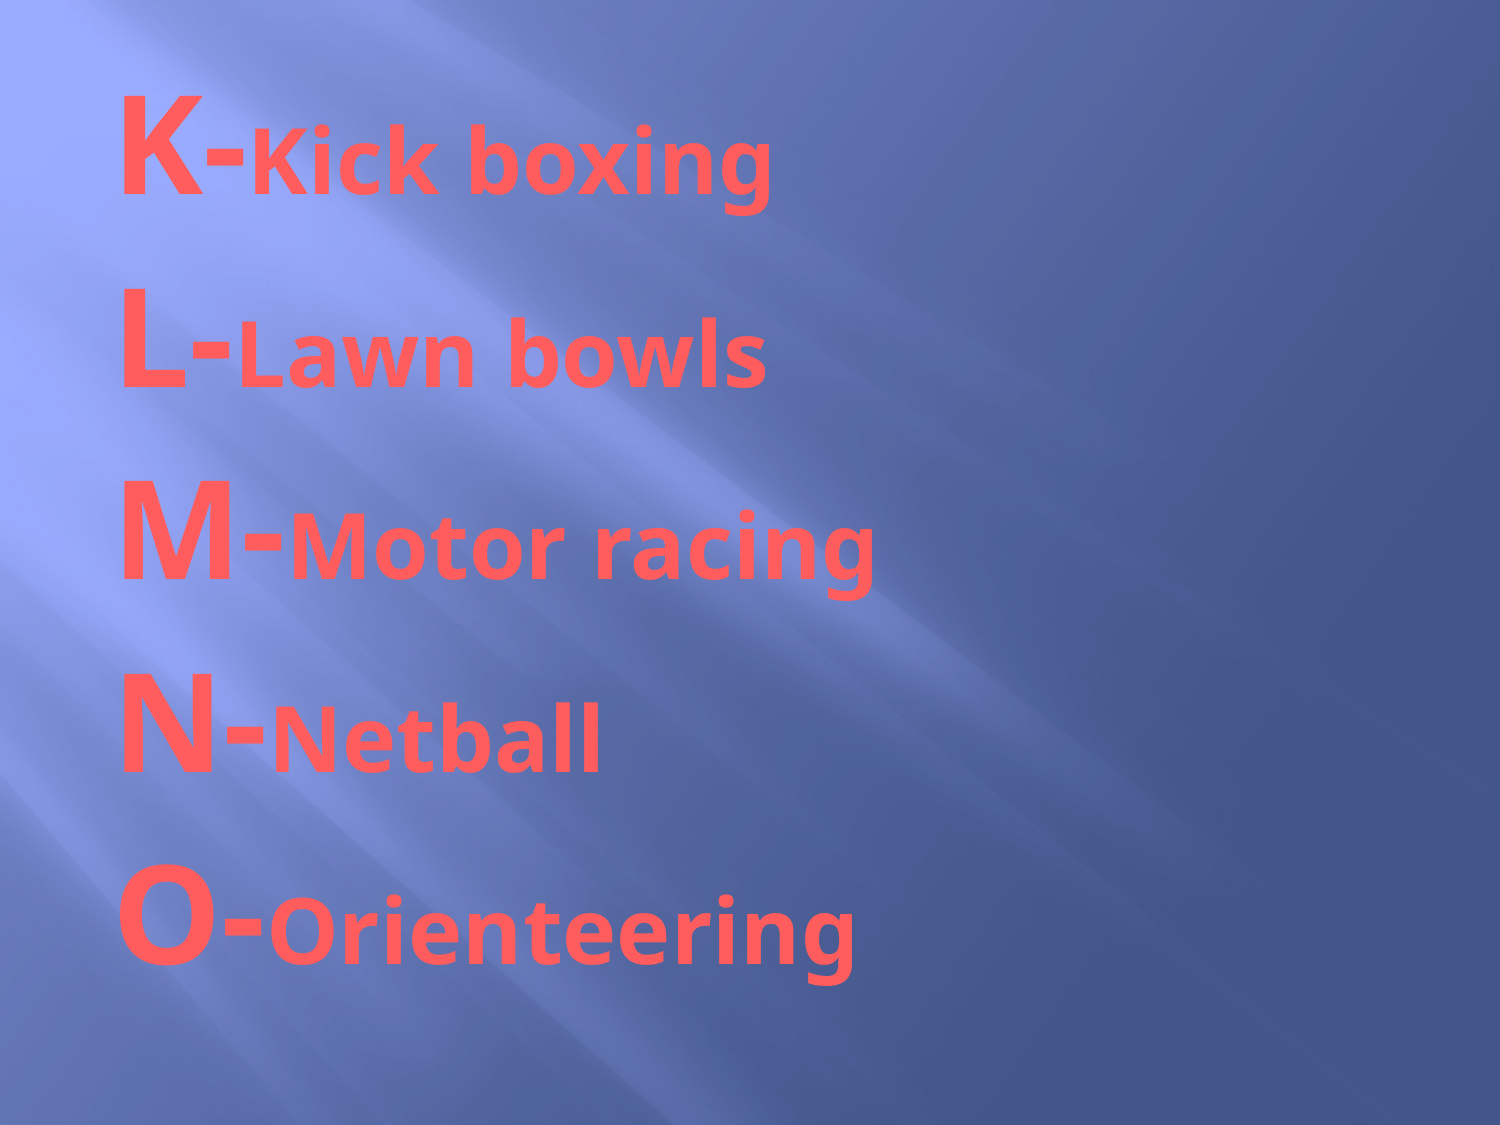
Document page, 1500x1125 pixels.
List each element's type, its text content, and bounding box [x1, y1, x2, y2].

list K-Kick boxing L-Lawn bowls M-Motor racing N-Netball O-Orienteering [75, 50, 1425, 1035]
